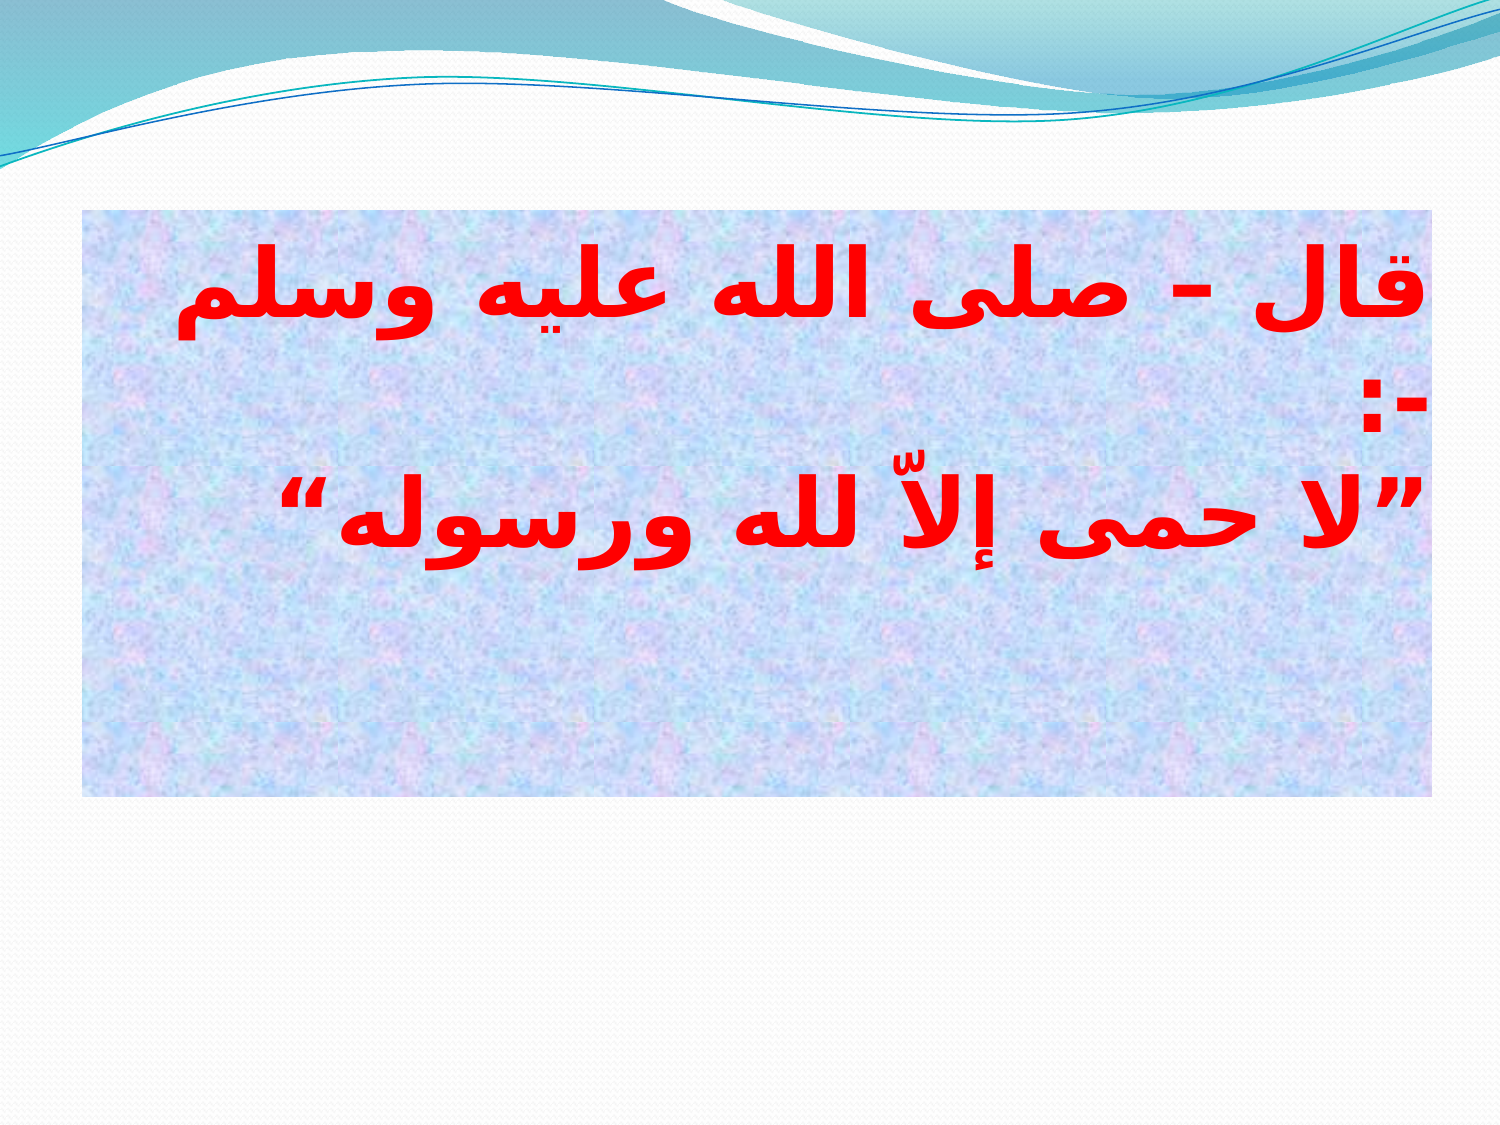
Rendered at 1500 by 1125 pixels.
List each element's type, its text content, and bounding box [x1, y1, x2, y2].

title قال – صلى الله عليه وسلم -: ”لا حمى إلاّ لله ورسوله“ [82, 210, 1432, 797]
